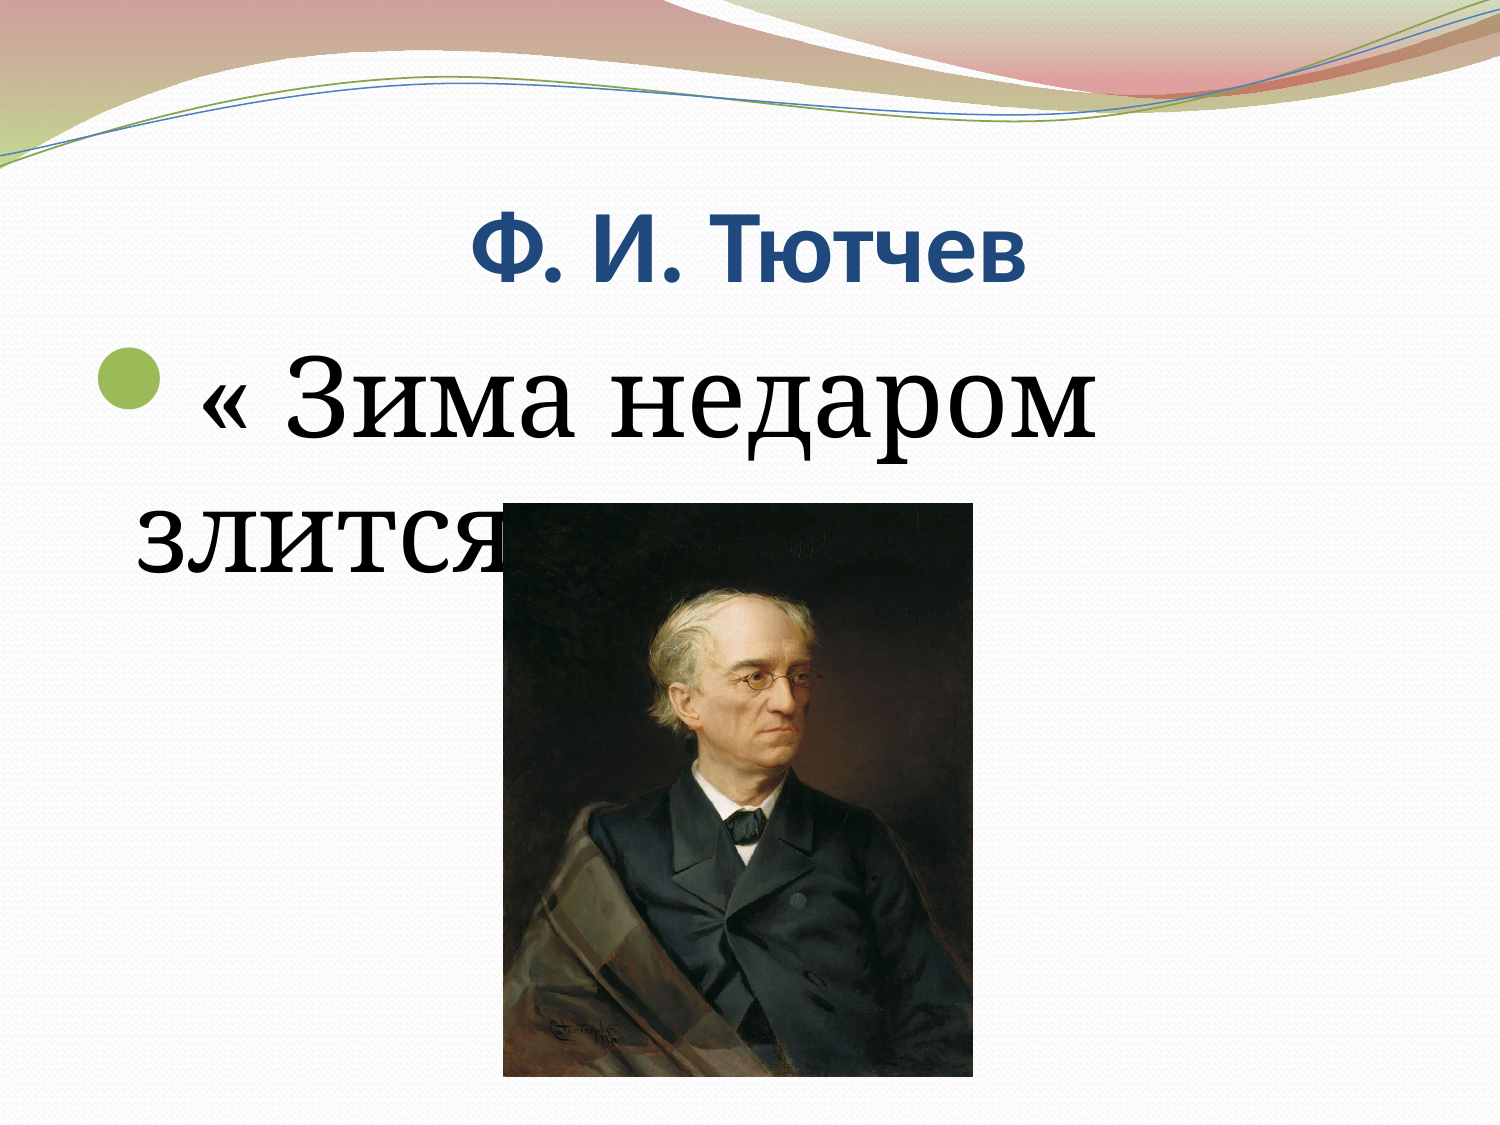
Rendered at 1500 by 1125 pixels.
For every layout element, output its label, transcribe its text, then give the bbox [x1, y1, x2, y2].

picture [503, 503, 973, 1077]
list « Зима недаром злится» [75, 317, 1425, 1038]
title Ф. И. Тютчев [75, 115, 1425, 303]
